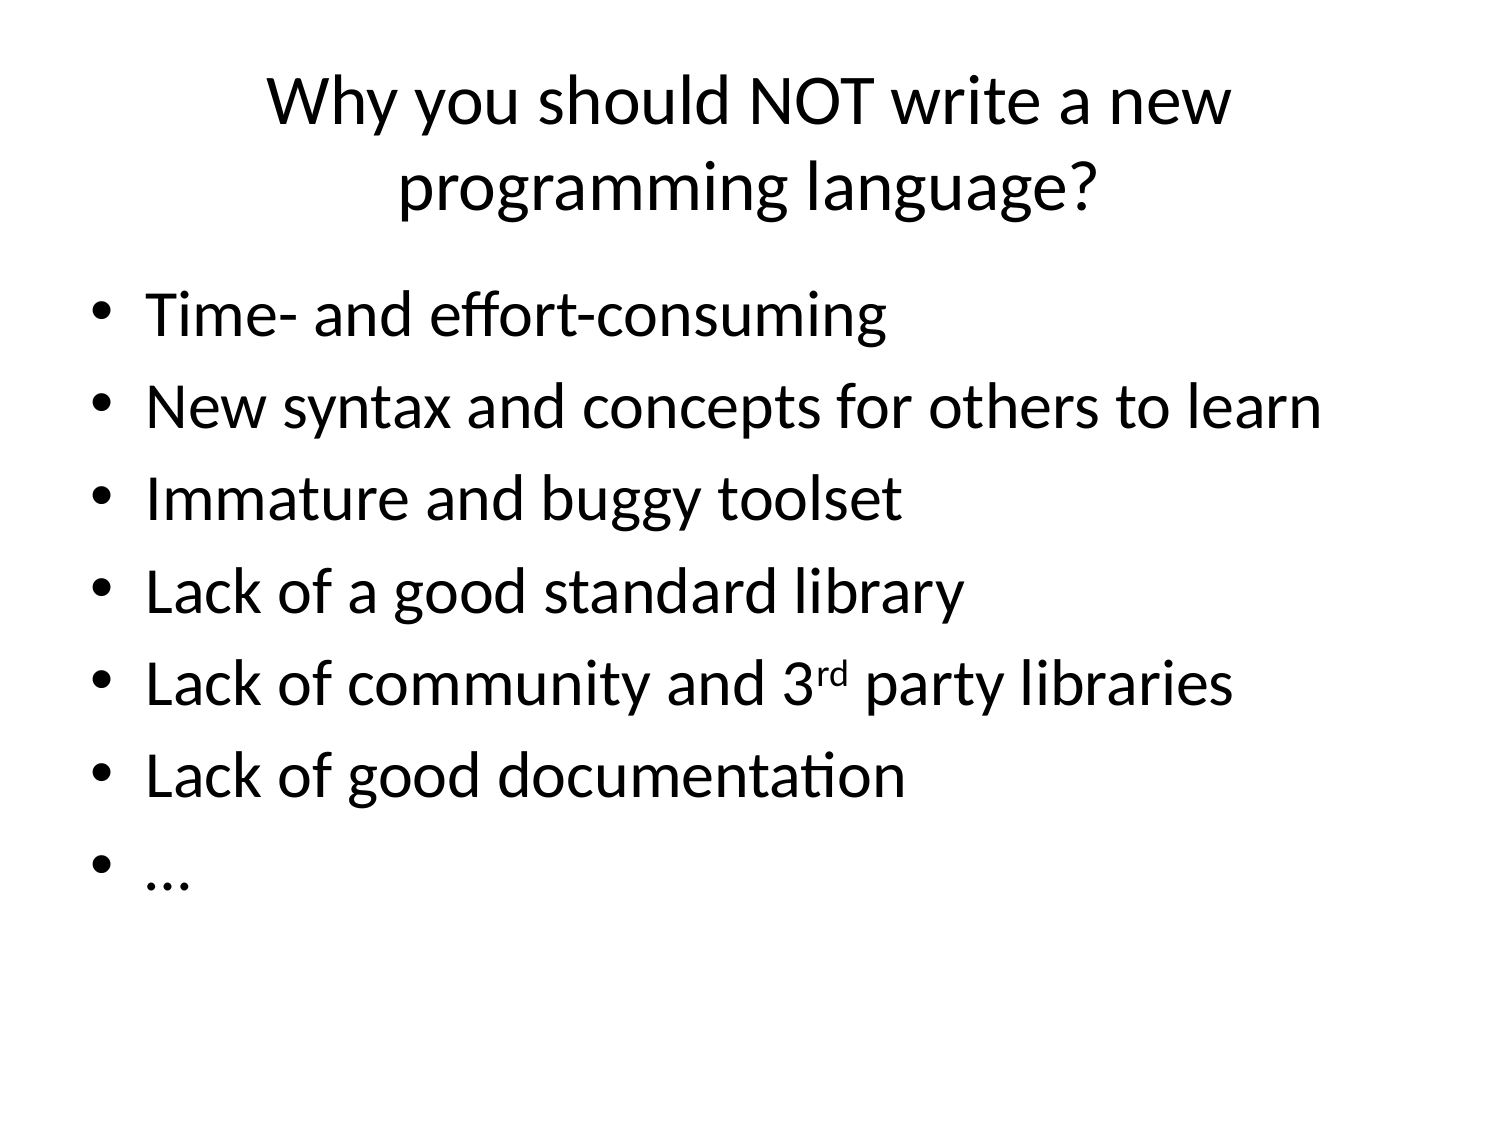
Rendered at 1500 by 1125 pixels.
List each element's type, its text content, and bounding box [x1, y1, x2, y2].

title Why you should NOT write a new programming language? [75, 45, 1425, 233]
list Time- and effort-consuming New syntax and concepts for others to learn Immature and buggy toolset Lack of a good standard library Lack of community and 3rd party libraries Lack of good documentation … Chances are you will be the only user [75, 262, 1425, 1005]
